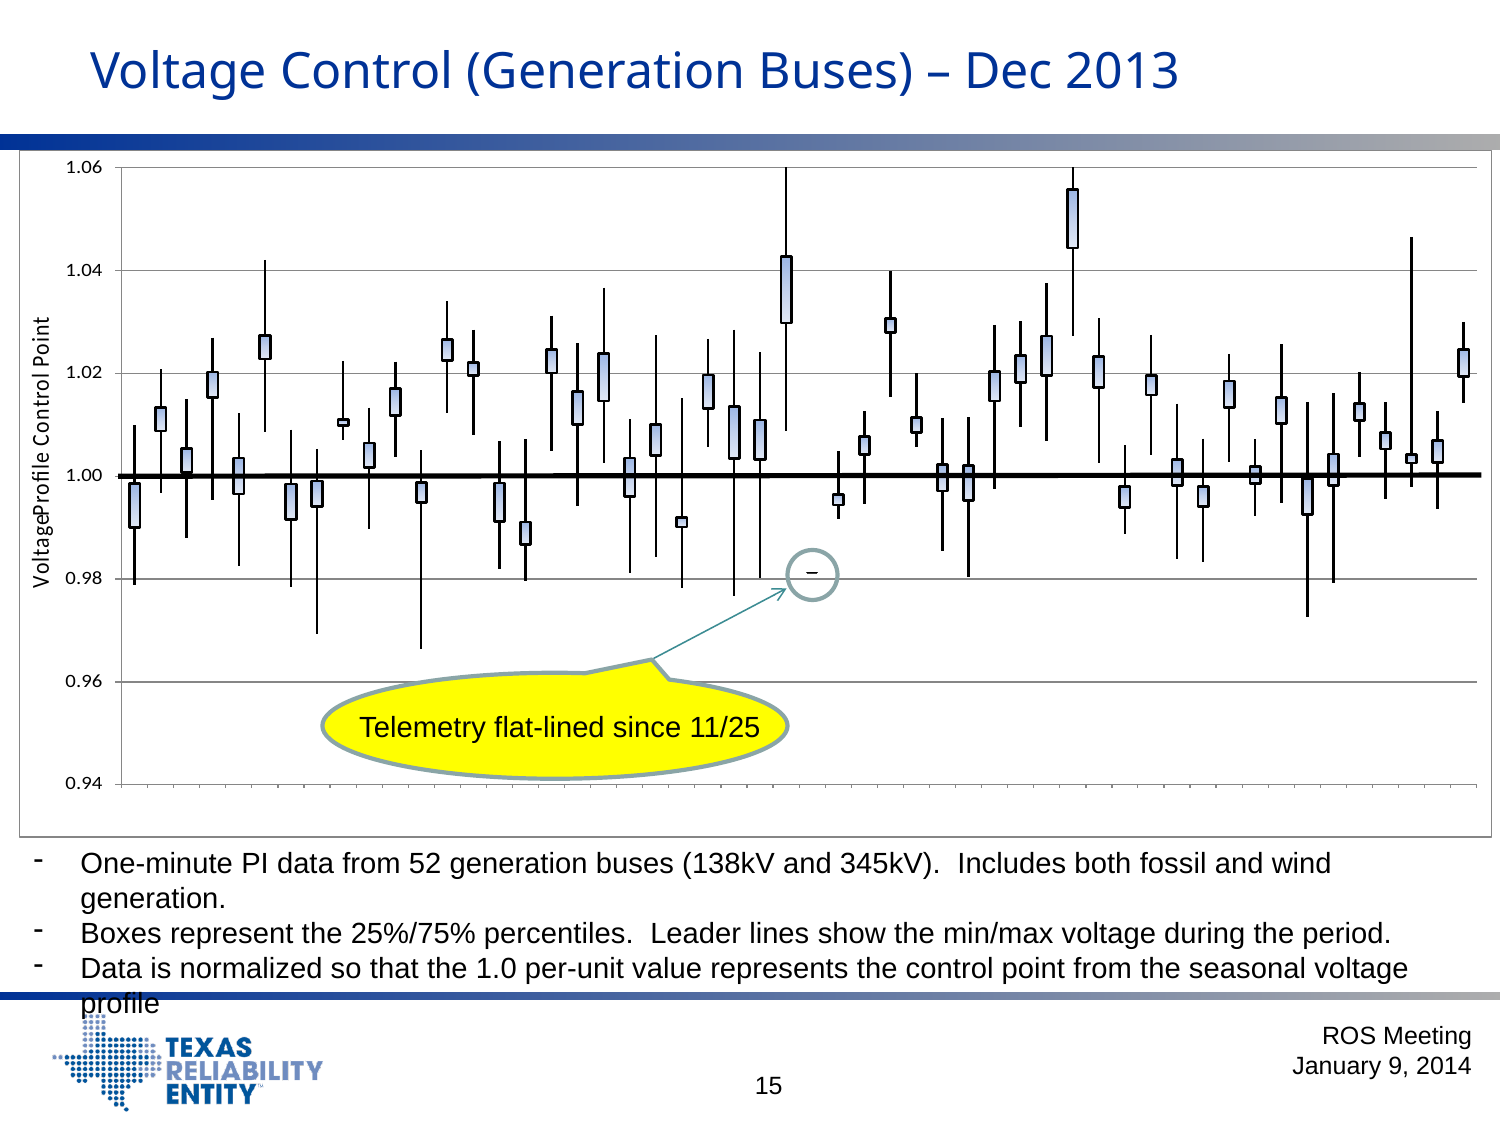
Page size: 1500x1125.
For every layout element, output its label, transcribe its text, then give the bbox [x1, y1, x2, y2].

picture [18, 149, 1493, 838]
picture [50, 1027, 325, 1113]
text_box One-minute PI data from 52 generation buses (138kV and 345kV). Includes both fossil and wind generation. Boxes represent the 25%/75% percentiles. Leader lines show the min/max voltage during the period. Data is normalized so that the 1.0 per-unit value represents the control point from the seasonal voltage profile [18, 845, 1494, 1027]
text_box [651, 588, 787, 660]
footer ROS Meeting January 9, 2014 [812, 1012, 1488, 1101]
title Voltage Control (Generation Buses) – Dec 2013 [75, 12, 1475, 125]
